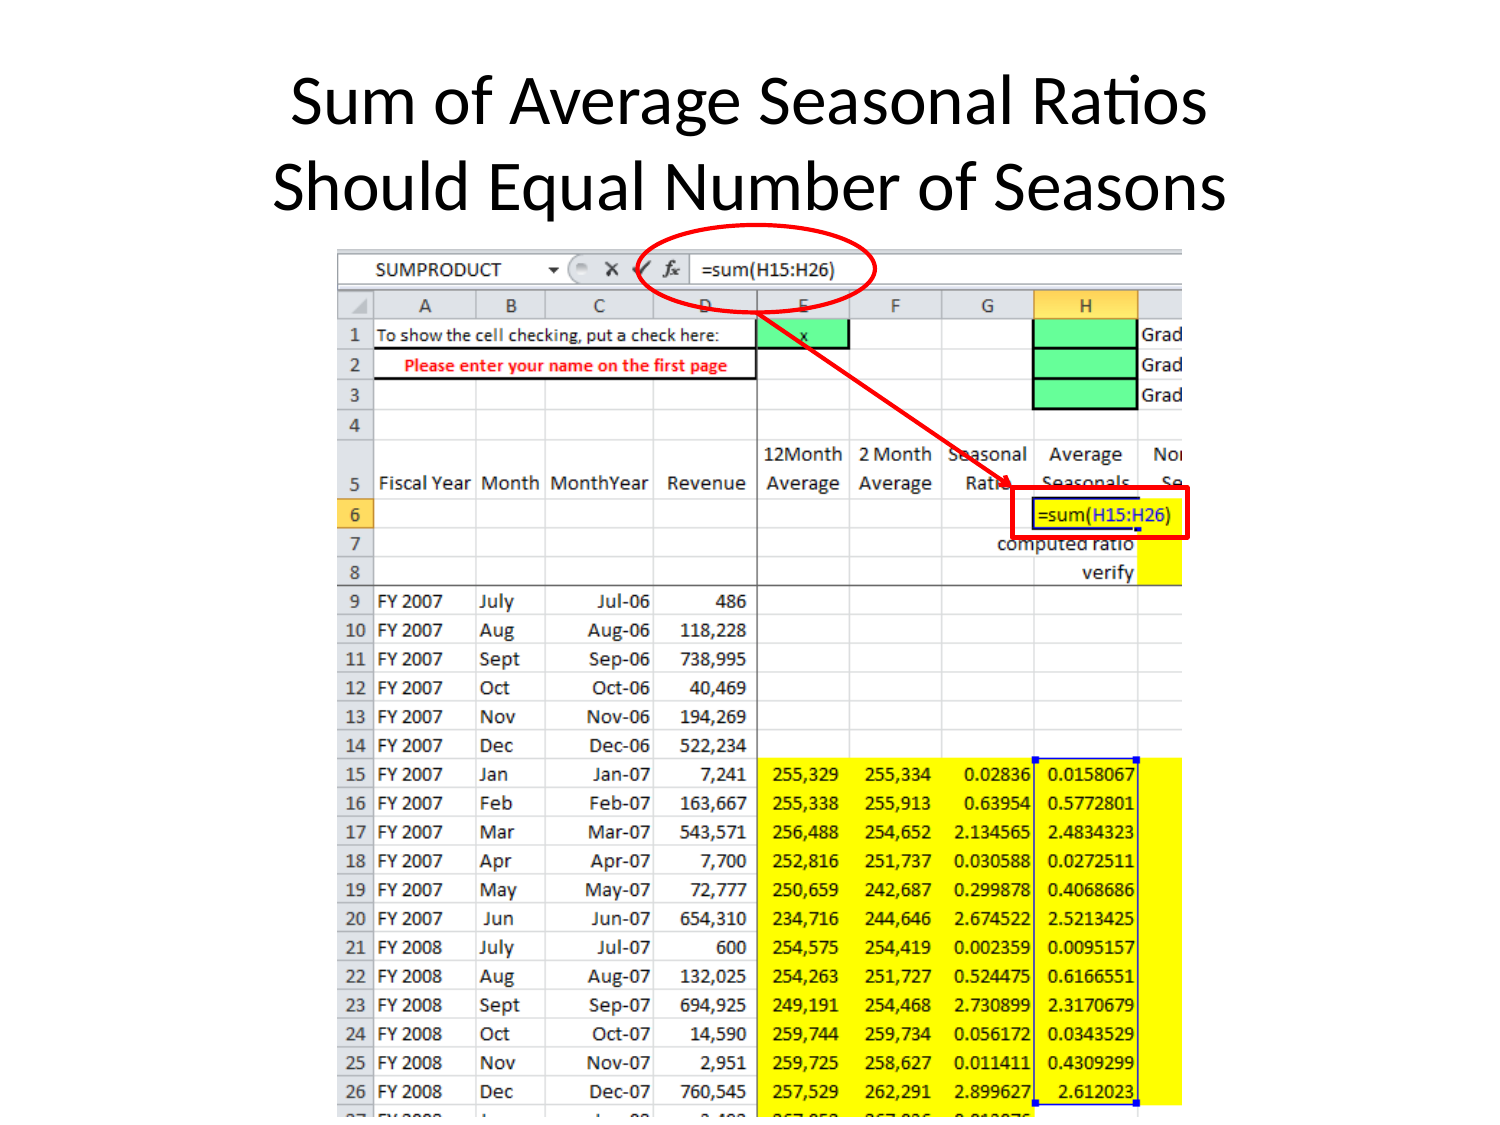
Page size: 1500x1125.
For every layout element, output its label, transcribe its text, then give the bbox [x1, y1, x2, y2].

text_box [755, 312, 1013, 488]
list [337, 249, 1182, 1117]
text_box [647, 222, 865, 248]
title Sum of Average Seasonal Ratios Should Equal Number of Seasons [75, 45, 1425, 233]
